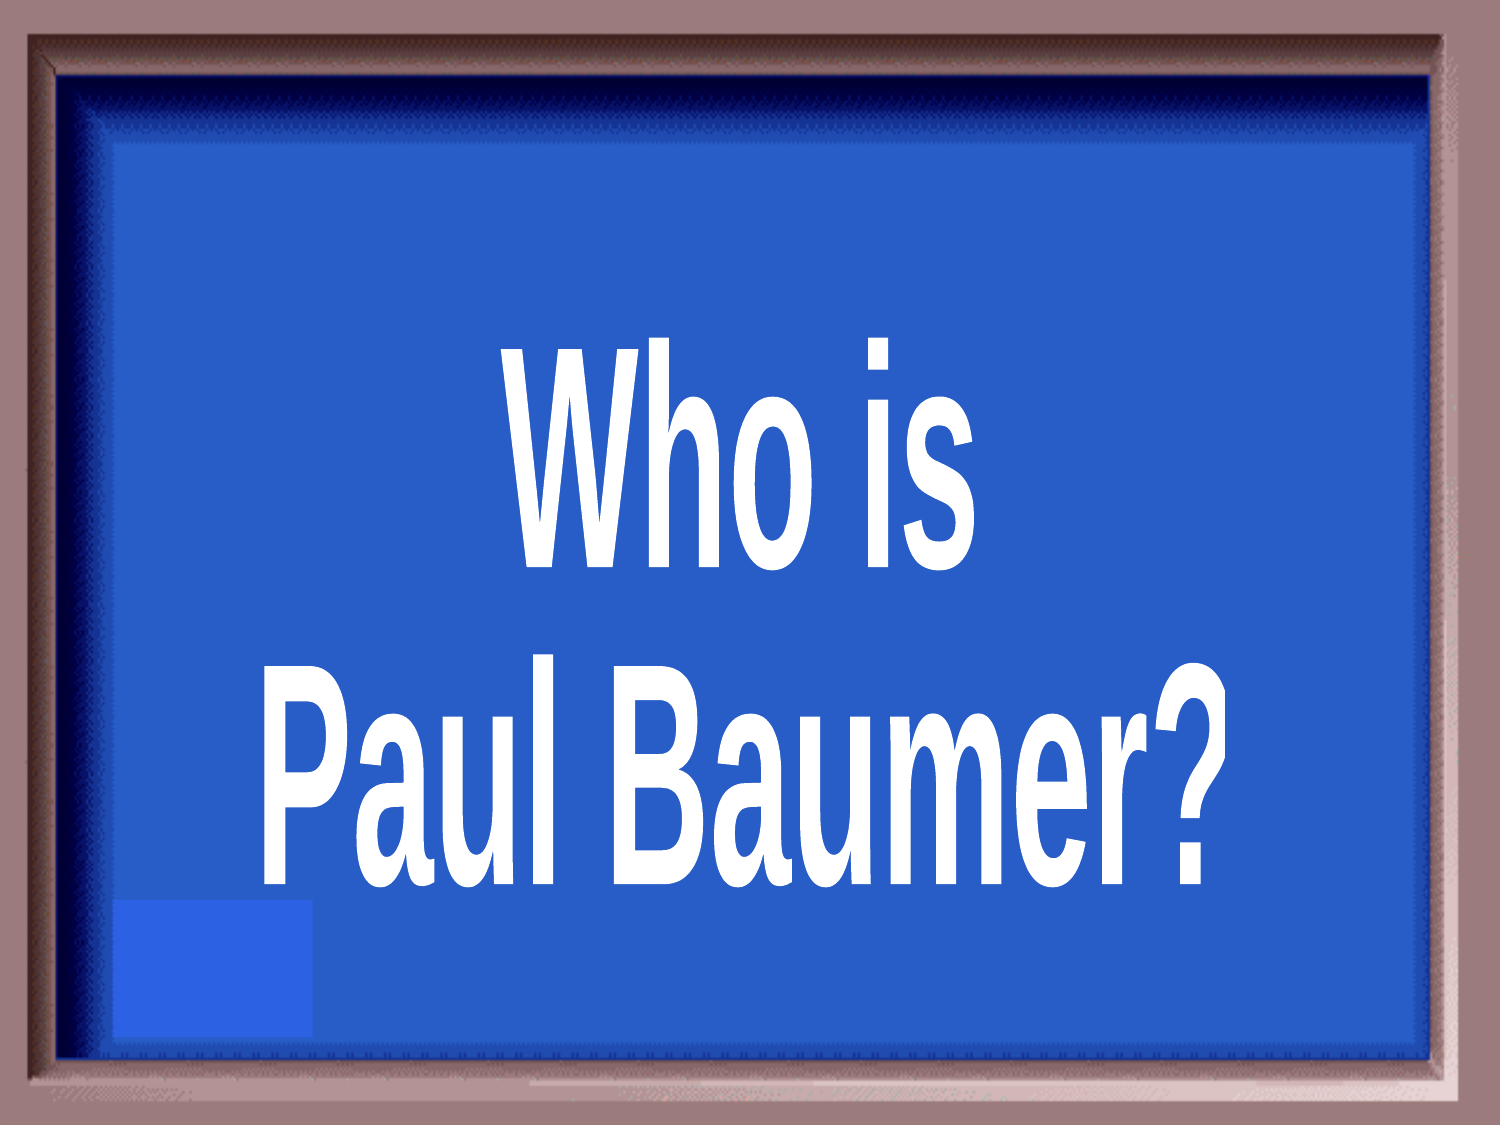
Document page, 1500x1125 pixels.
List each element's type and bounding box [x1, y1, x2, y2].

picture [0, 0, 1500, 1125]
text_box [112, 899, 313, 1038]
